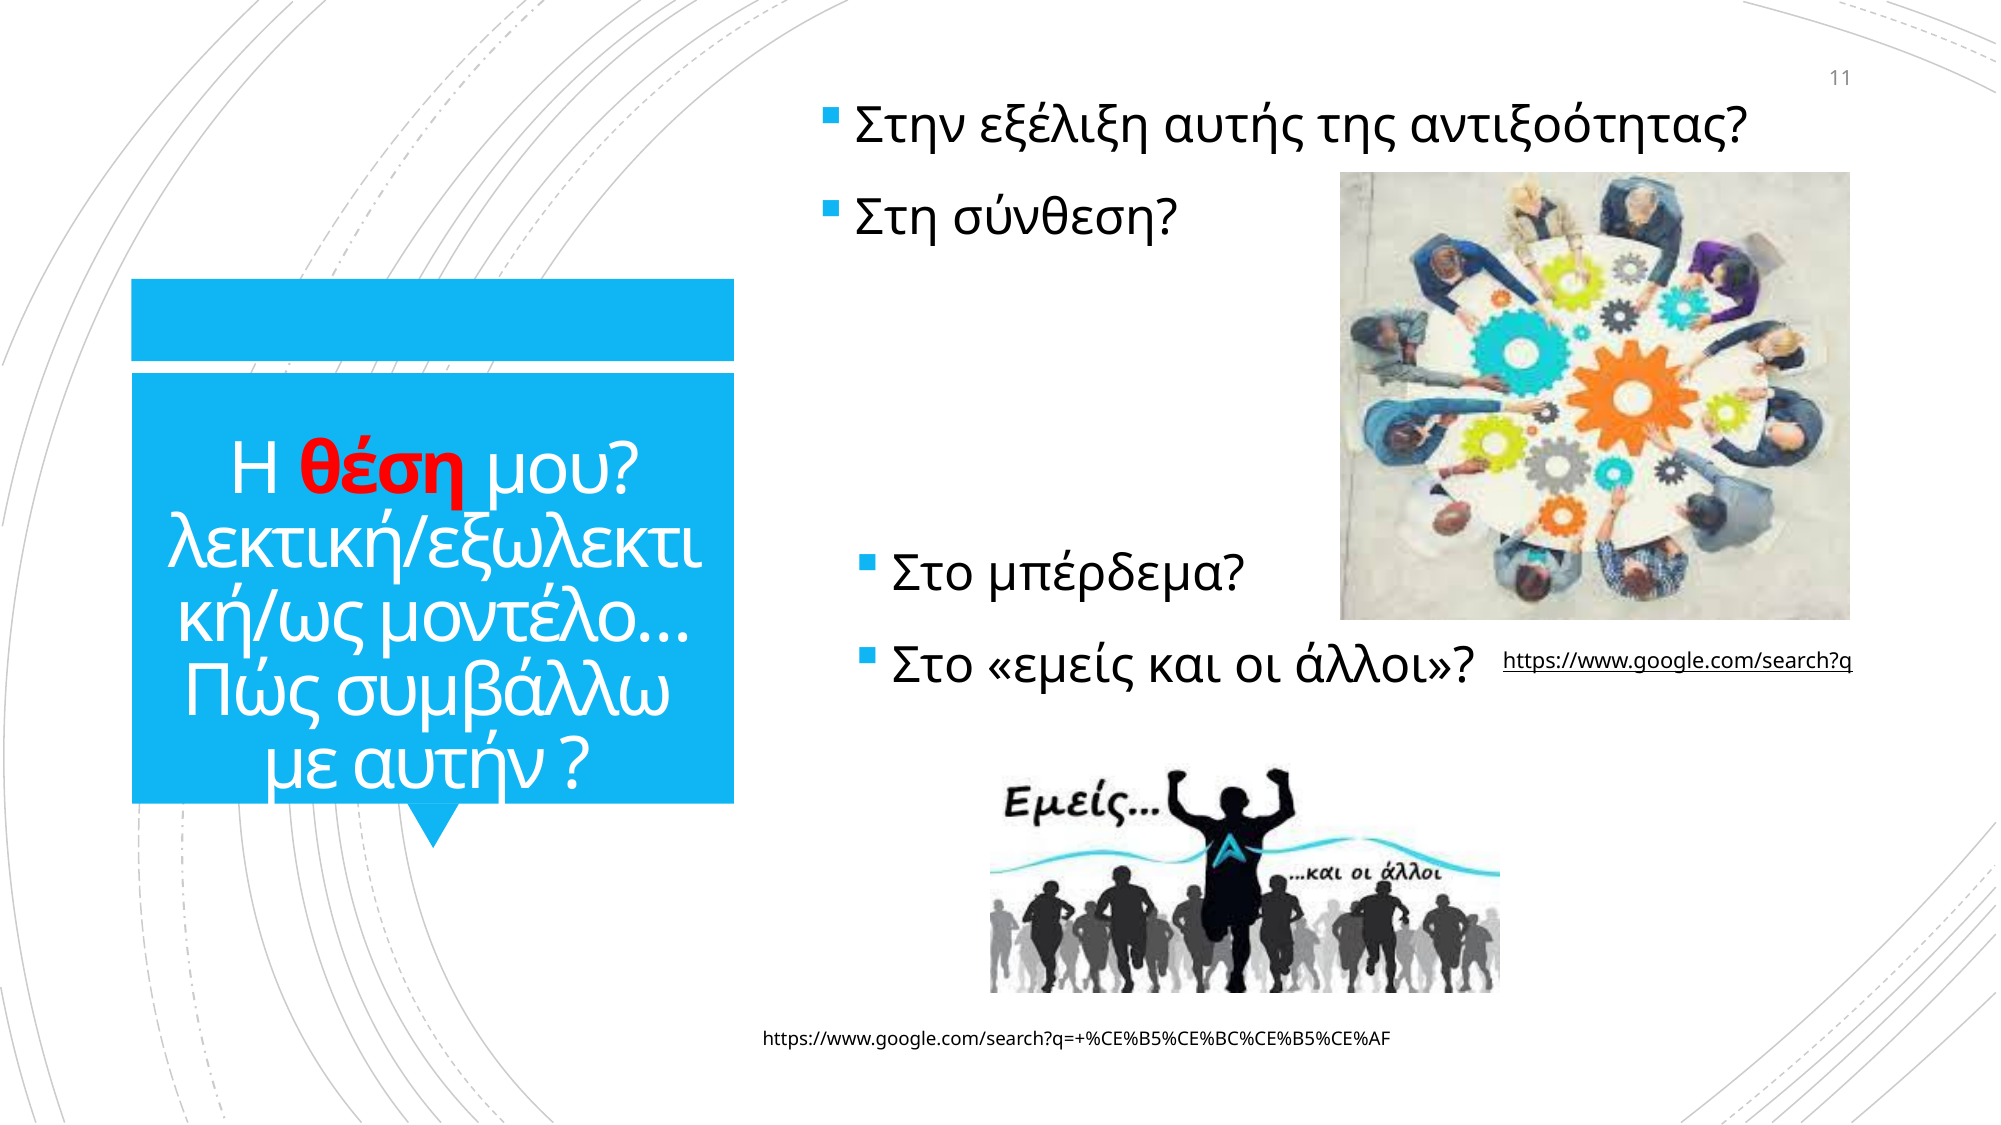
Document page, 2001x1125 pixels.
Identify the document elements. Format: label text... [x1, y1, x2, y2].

list Στην εξέλιξη αυτής της αντιξοότητας? Στη σύνθεση? [803, 72, 1832, 464]
text_box https://www.google.com/search?q [1488, 639, 2000, 684]
slide_number 11 [1717, 52, 1868, 105]
title Η θέση μου? λεκτική/εξωλεκτική/ως μοντέλο… Πώς συμβάλλω με αυτήν ? [147, 416, 722, 822]
picture [990, 751, 1501, 993]
list Στο μπέρδεμα? Στο «εμείς και οι άλλοι»? [839, 520, 1869, 912]
picture [1339, 172, 1850, 620]
text_box https://www.google.com/search?q=+%CE%B5%CE%BC%CE%B5%CE%AF [747, 1018, 1748, 1057]
